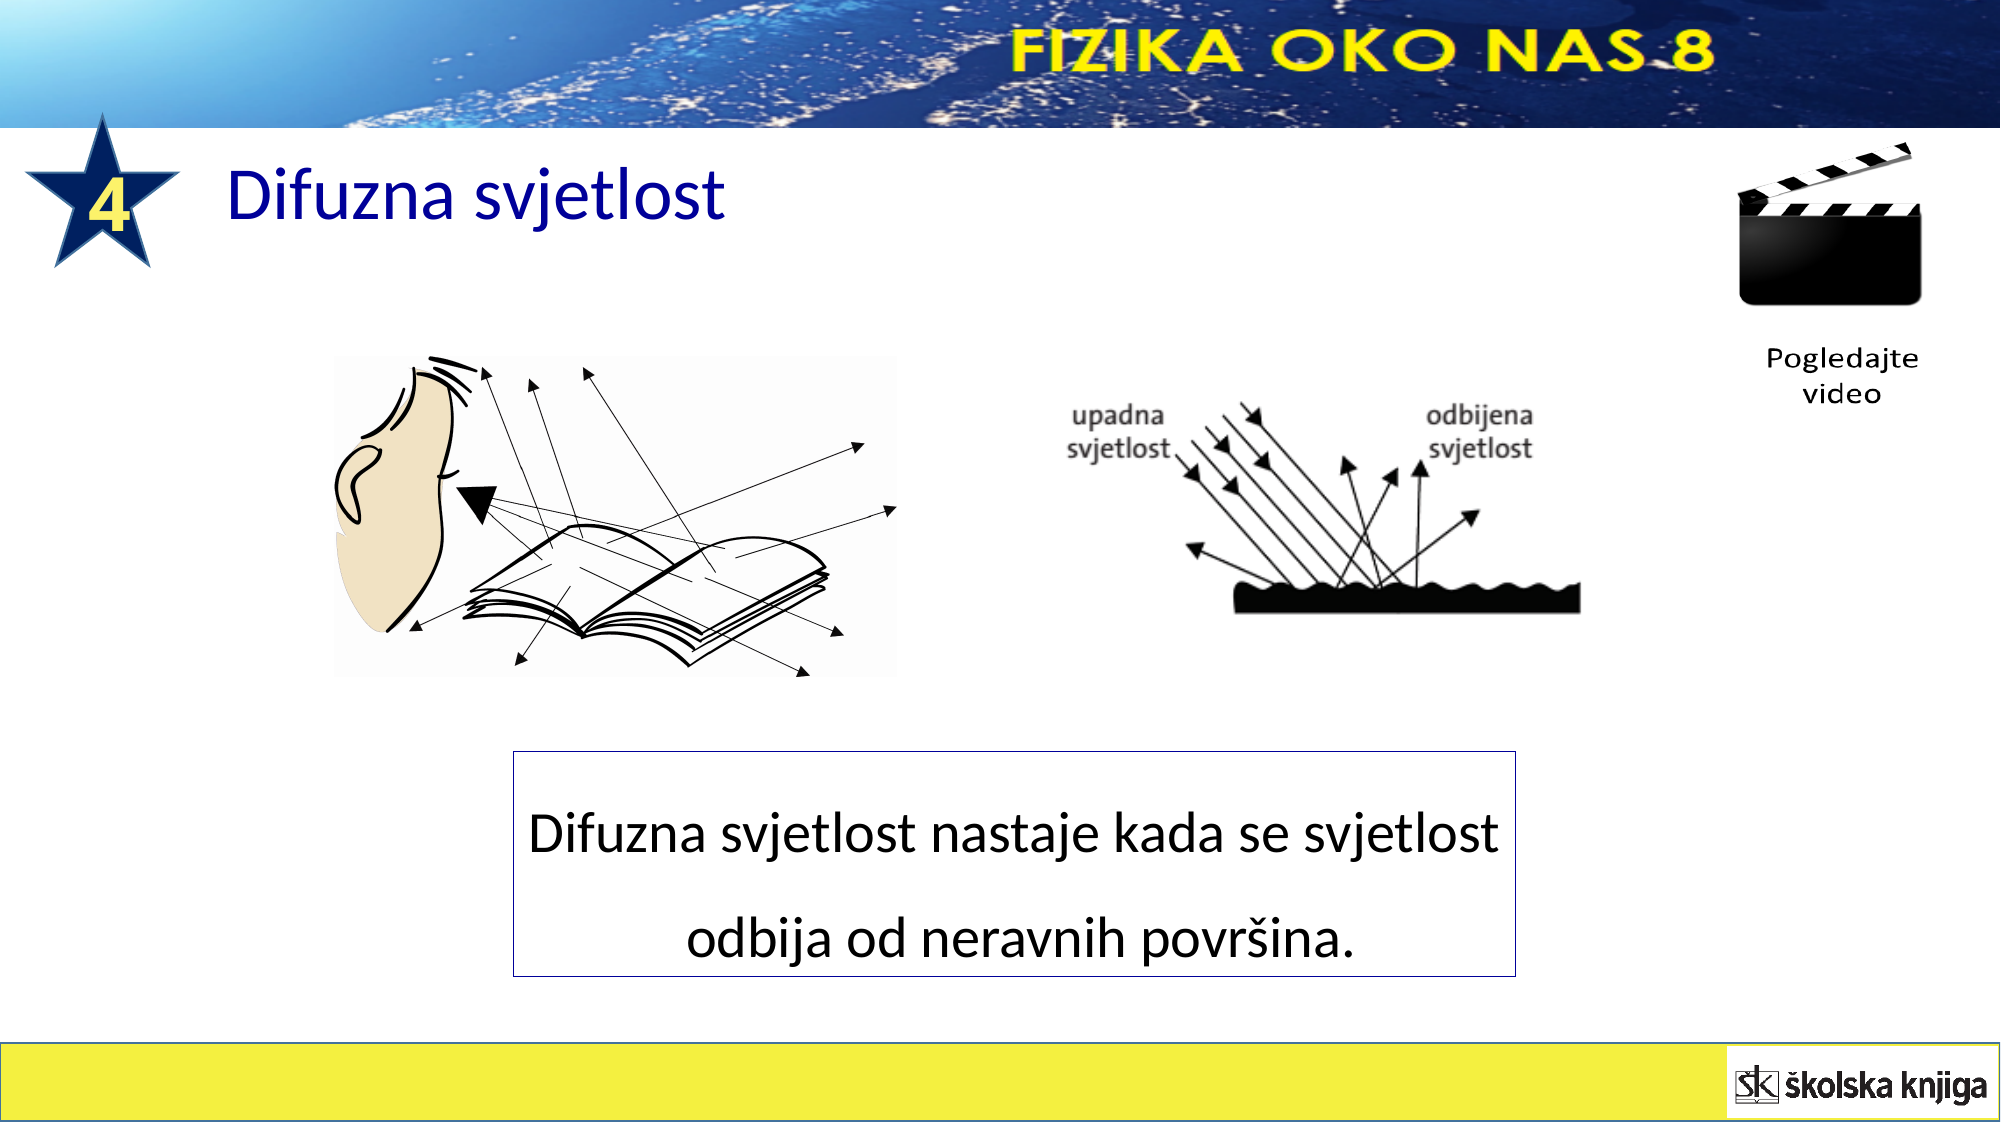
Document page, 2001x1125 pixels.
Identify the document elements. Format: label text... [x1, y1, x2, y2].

picture [1736, 142, 1923, 307]
picture [334, 356, 897, 677]
text_box 4 [24, 111, 181, 269]
text_box Difuzna svjetlost [211, 137, 776, 243]
picture [1736, 329, 1948, 429]
picture [1727, 1046, 1998, 1118]
picture [1053, 393, 1625, 627]
picture [0, 0, 2000, 128]
text_box Difuzna svjetlost nastaje kada se svjetlost odbija od neravnih površina. [513, 751, 1516, 977]
